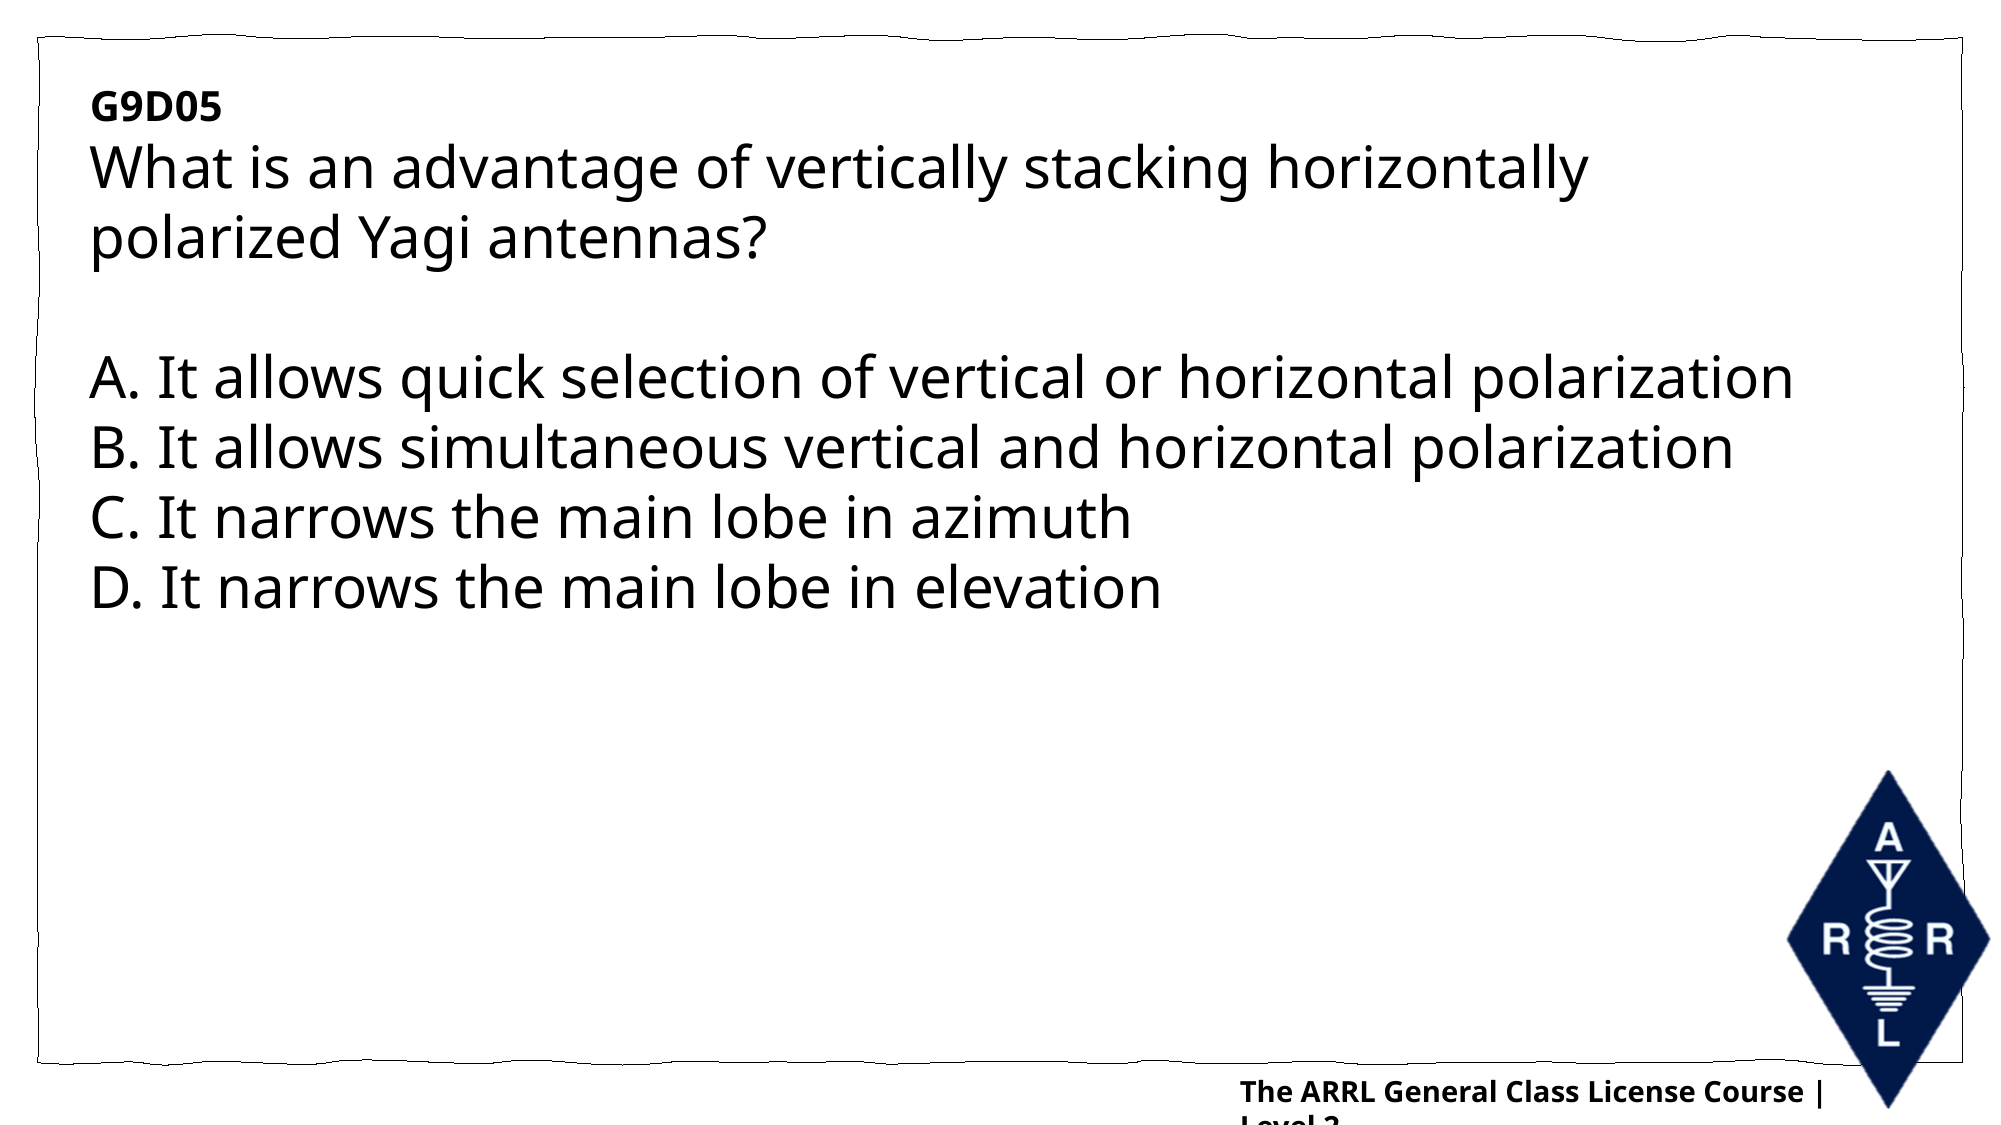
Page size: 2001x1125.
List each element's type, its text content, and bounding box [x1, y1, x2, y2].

picture [1773, 752, 1999, 1125]
text_box G9D05 What is an advantage of vertically stacking horizontally polarized Yagi antennas? A. It allows quick selection of vertical or horizontal polarization B. It allows simultaneous vertical and horizontal polarization C. It narrows the main lobe in azimuth D. It narrows the main lobe in elevation [75, 72, 1850, 628]
